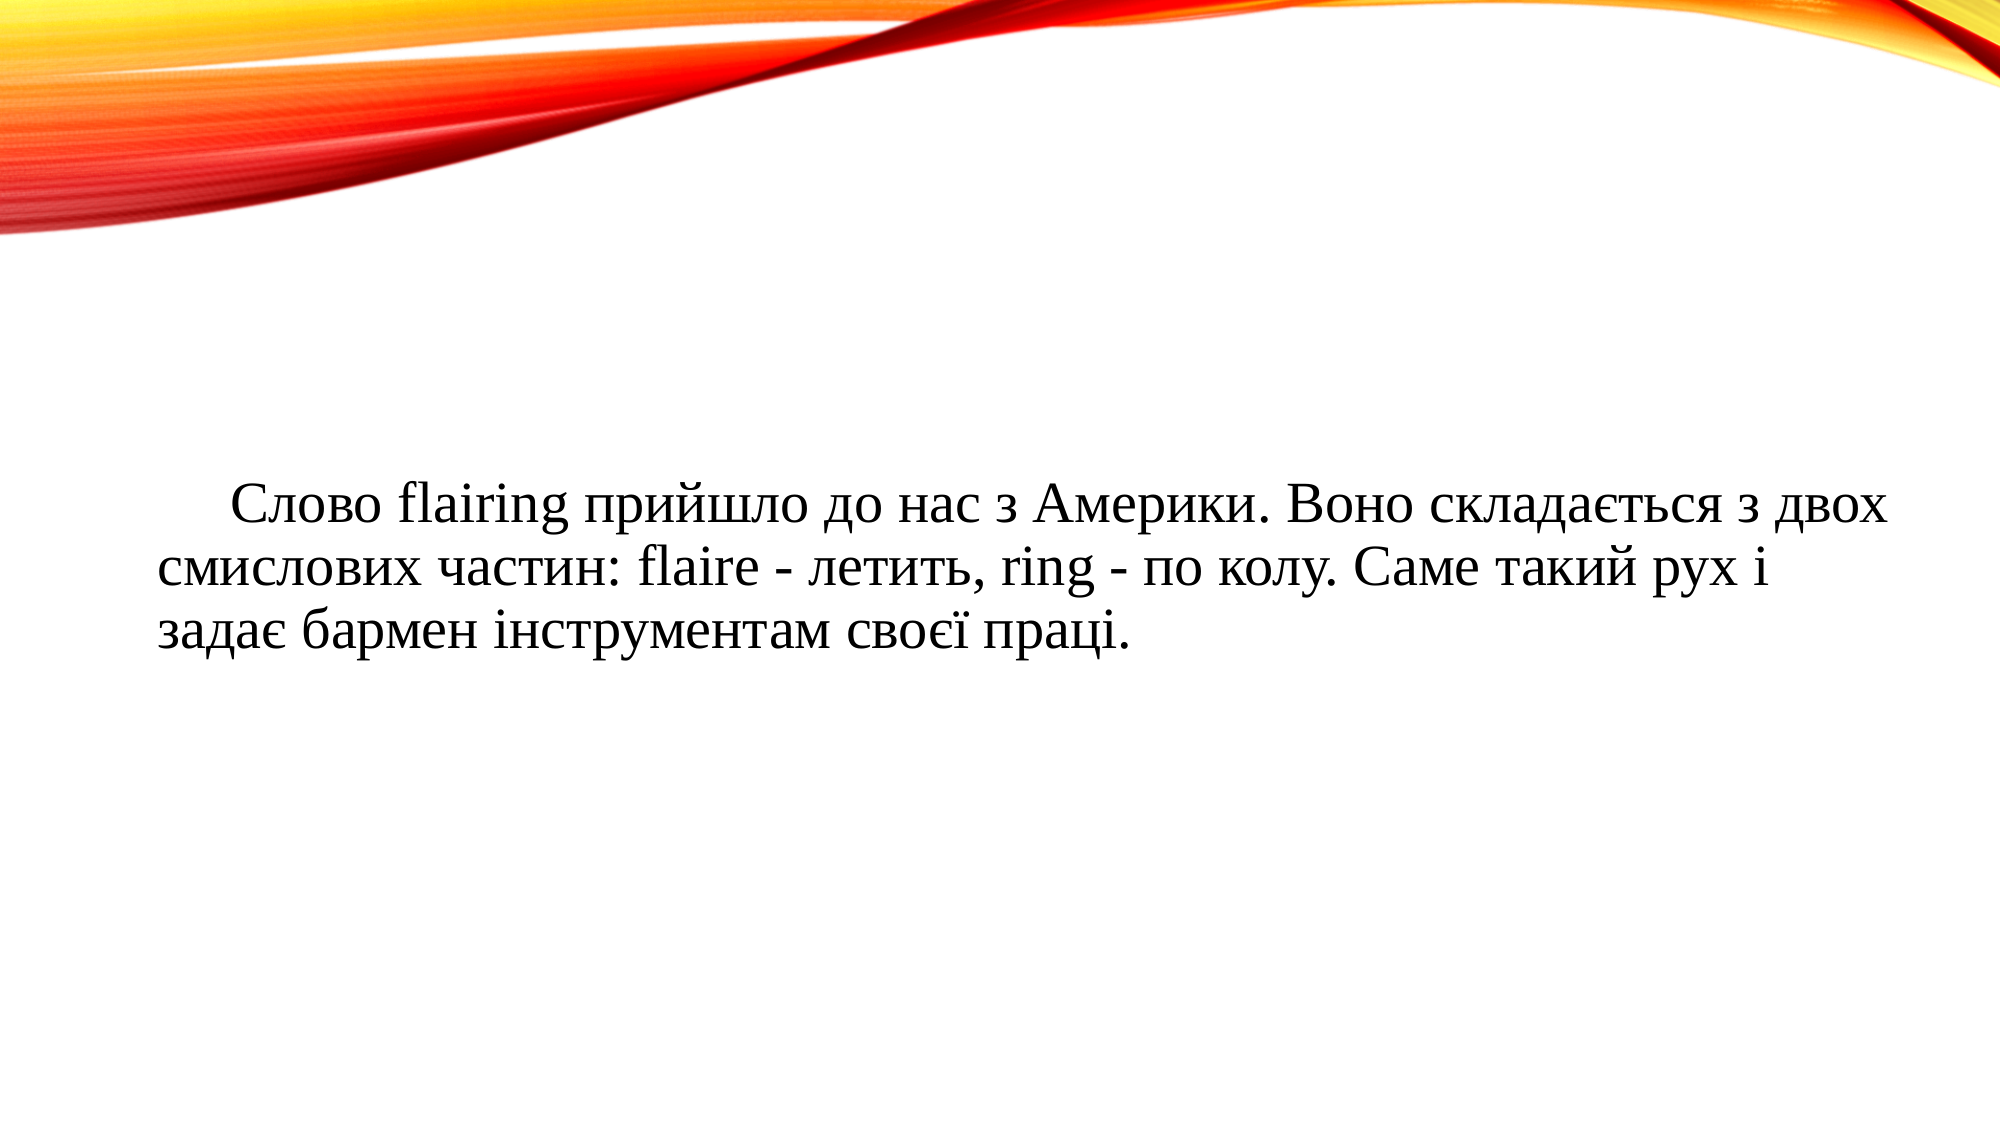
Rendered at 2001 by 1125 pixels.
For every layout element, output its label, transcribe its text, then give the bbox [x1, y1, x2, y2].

picture [0, 0, 2000, 237]
list Слово flairing прийшло до нас з Америки. Воно складається з двох смислових частин: flaire - летить, ring - по колу. Саме такий рух і задає бармен інструментам своєї праці. [142, 464, 1918, 1125]
